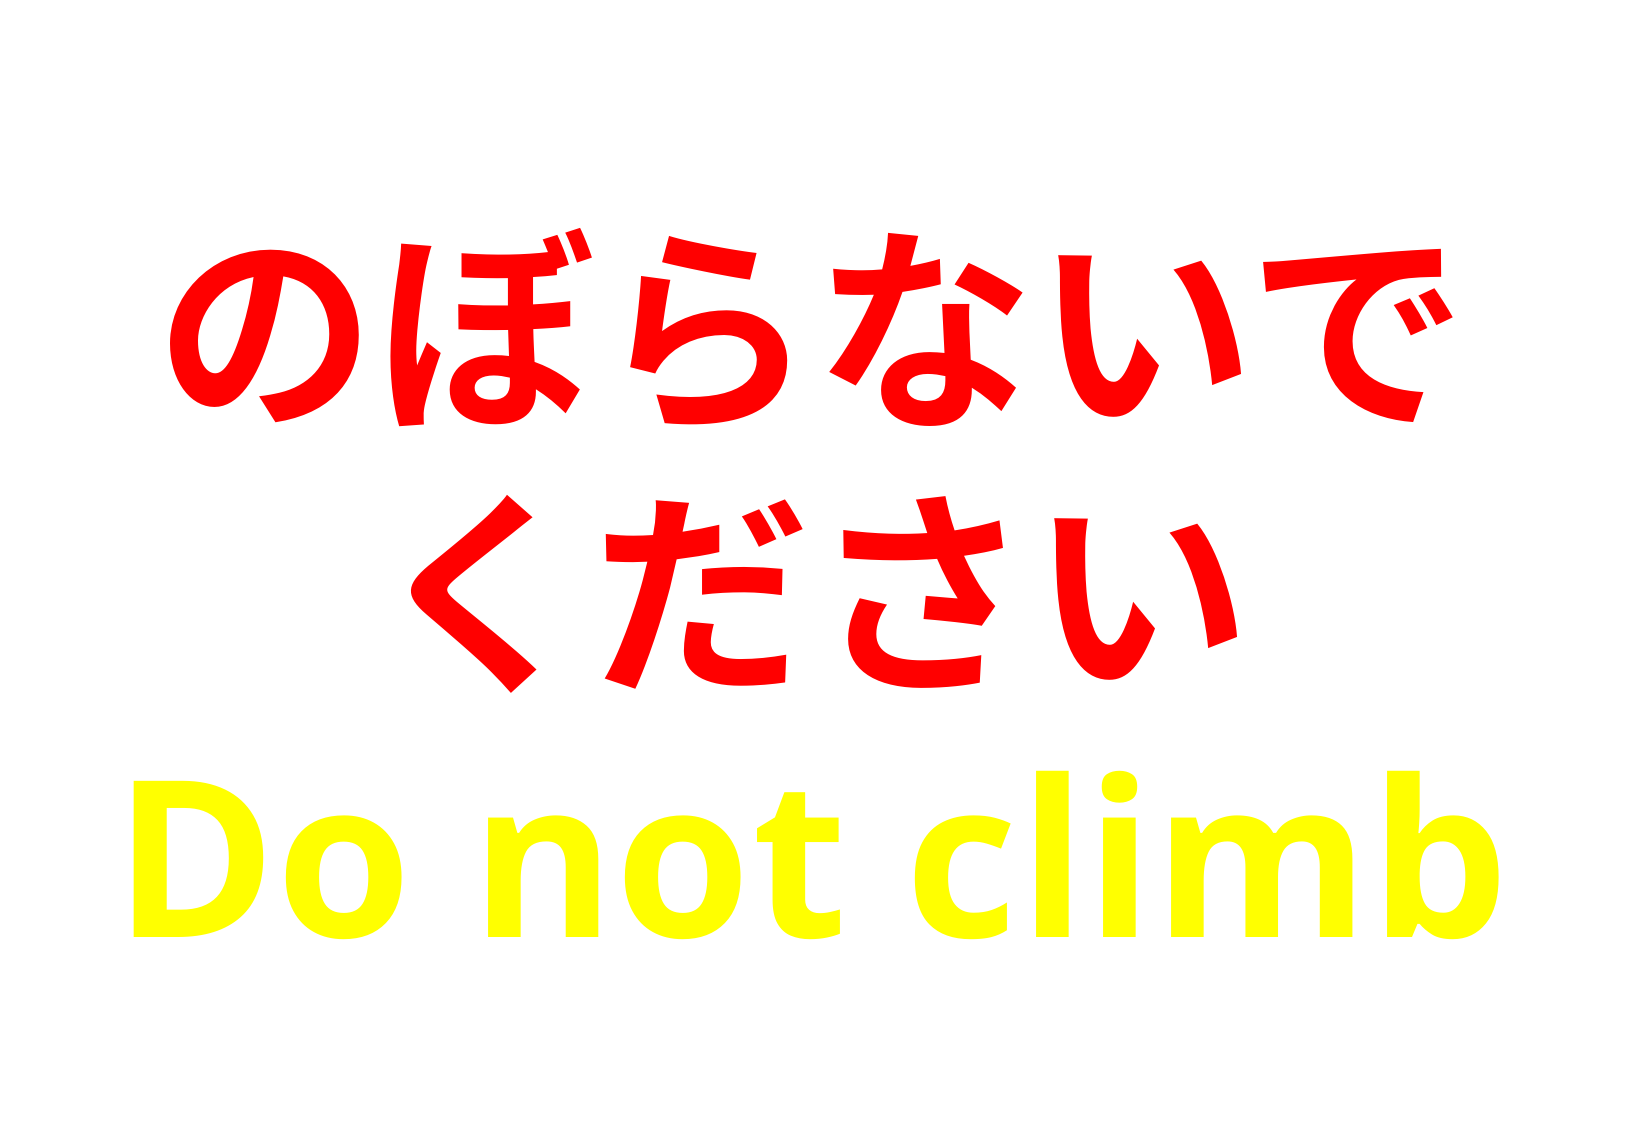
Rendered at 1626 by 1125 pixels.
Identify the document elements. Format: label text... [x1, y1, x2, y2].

text_box のぼらないで ください Do not climb [0, 186, 1625, 989]
